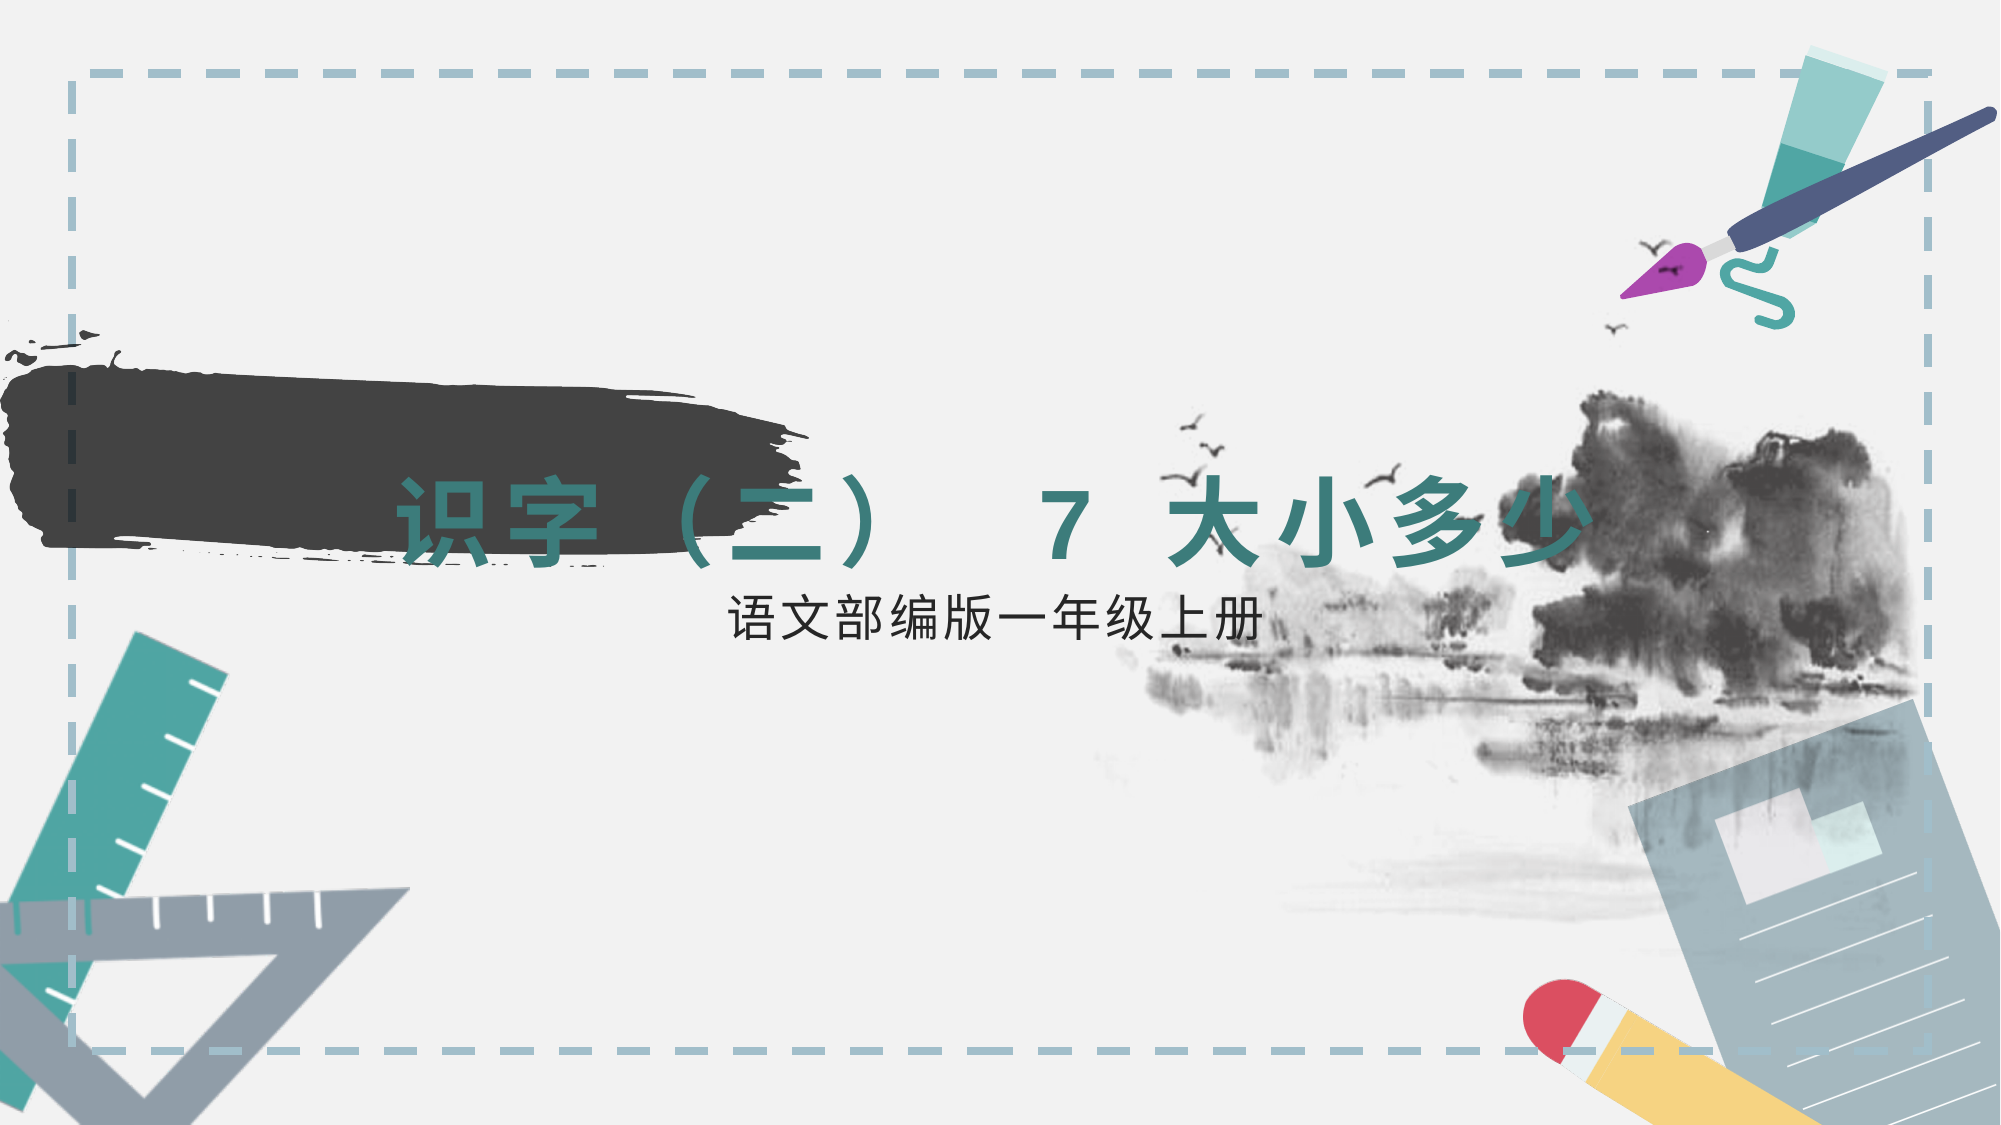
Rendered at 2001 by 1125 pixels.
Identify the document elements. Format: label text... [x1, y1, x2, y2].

picture [1093, 235, 2001, 1125]
picture [0, 611, 410, 1125]
text_box 语文部编版一年级上册 [375, 586, 1093, 783]
picture [0, 320, 809, 567]
text_box 识字（二） 7 大小多少 [375, 351, 1093, 580]
